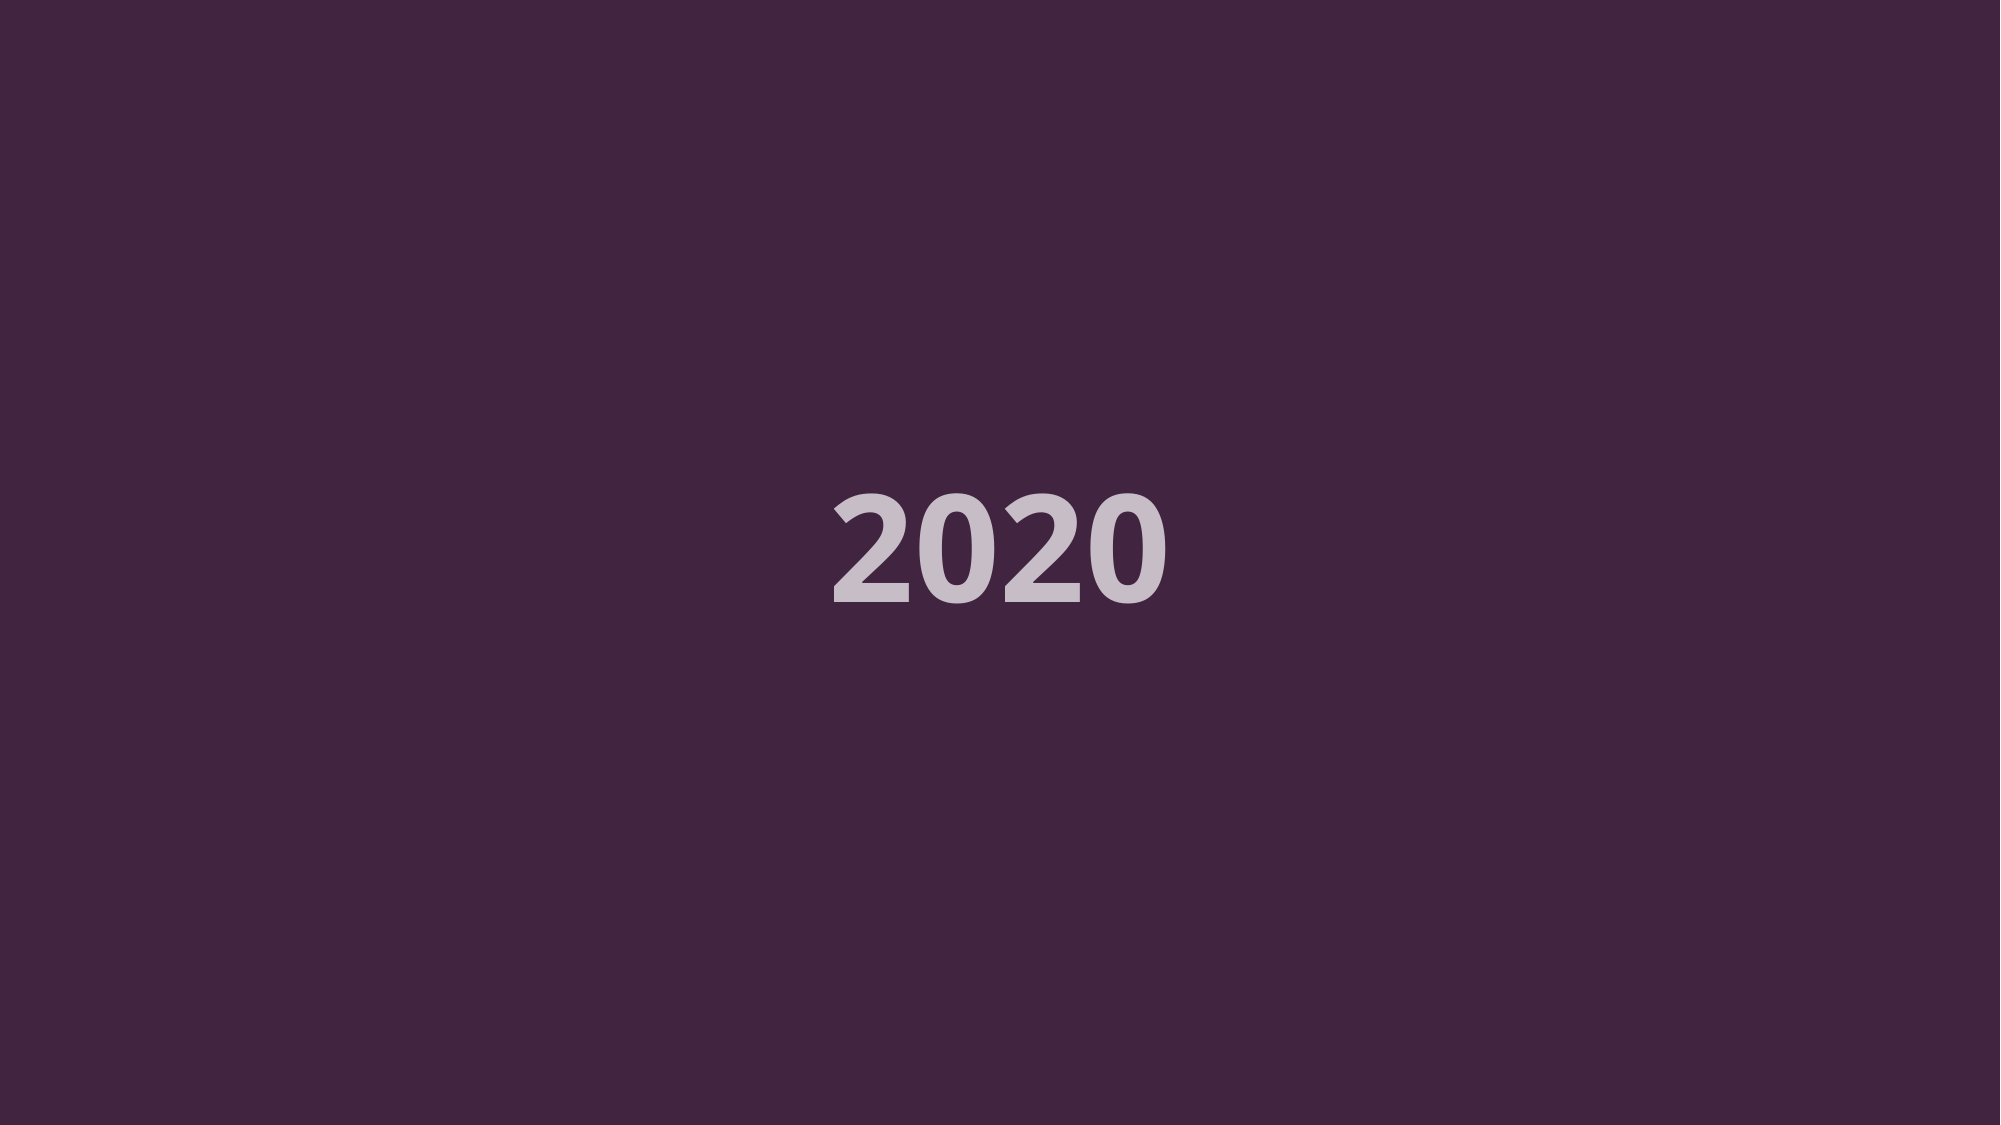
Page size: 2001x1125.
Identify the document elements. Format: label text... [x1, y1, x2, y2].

list 2020 [177, 206, 1823, 859]
